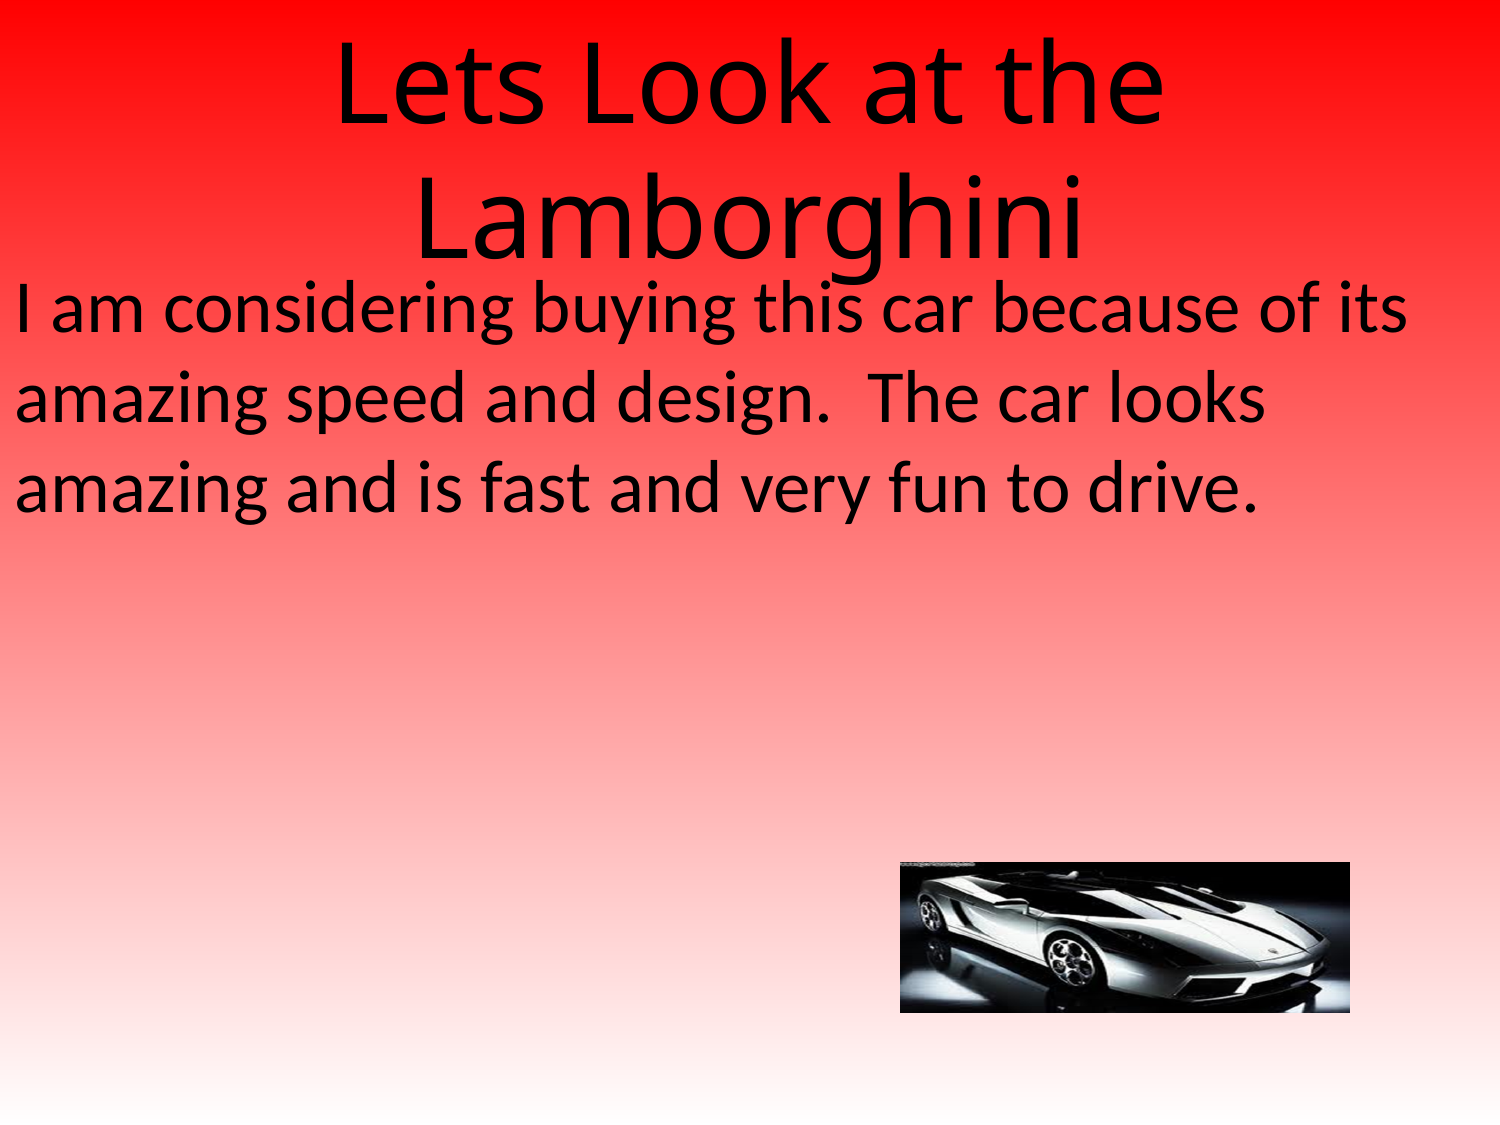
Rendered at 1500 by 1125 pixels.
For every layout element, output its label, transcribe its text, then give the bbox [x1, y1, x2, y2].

text_box Lets Look at the Lamborghini [0, 3, 1500, 289]
picture [899, 862, 1351, 1013]
text_box I am considering buying this car because of its amazing speed and design. The car looks amazing and is fast and very fun to drive. [0, 249, 1488, 535]
